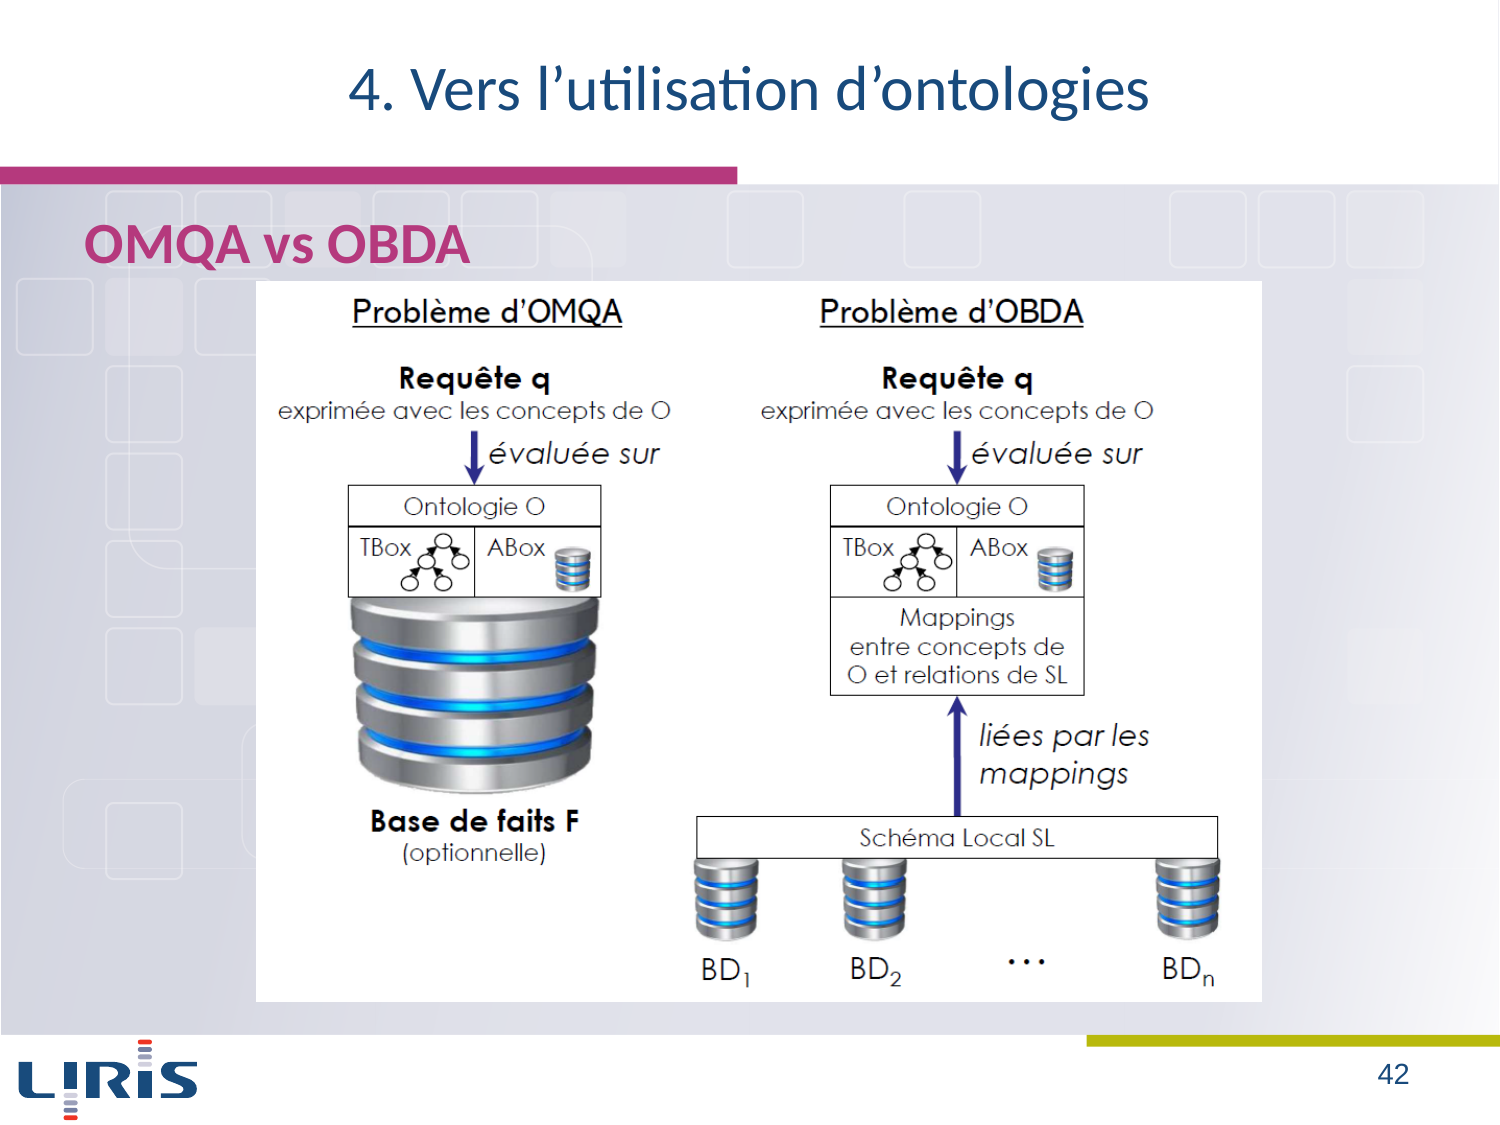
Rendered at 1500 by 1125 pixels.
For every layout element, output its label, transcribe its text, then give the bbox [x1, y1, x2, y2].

title 4. Vers l’utilisation d’ontologies [75, 38, 1425, 132]
picture [1, 185, 1499, 1034]
slide_number 42 [1230, 1042, 1425, 1103]
list OMQA vs OBDA [70, 198, 1448, 1002]
